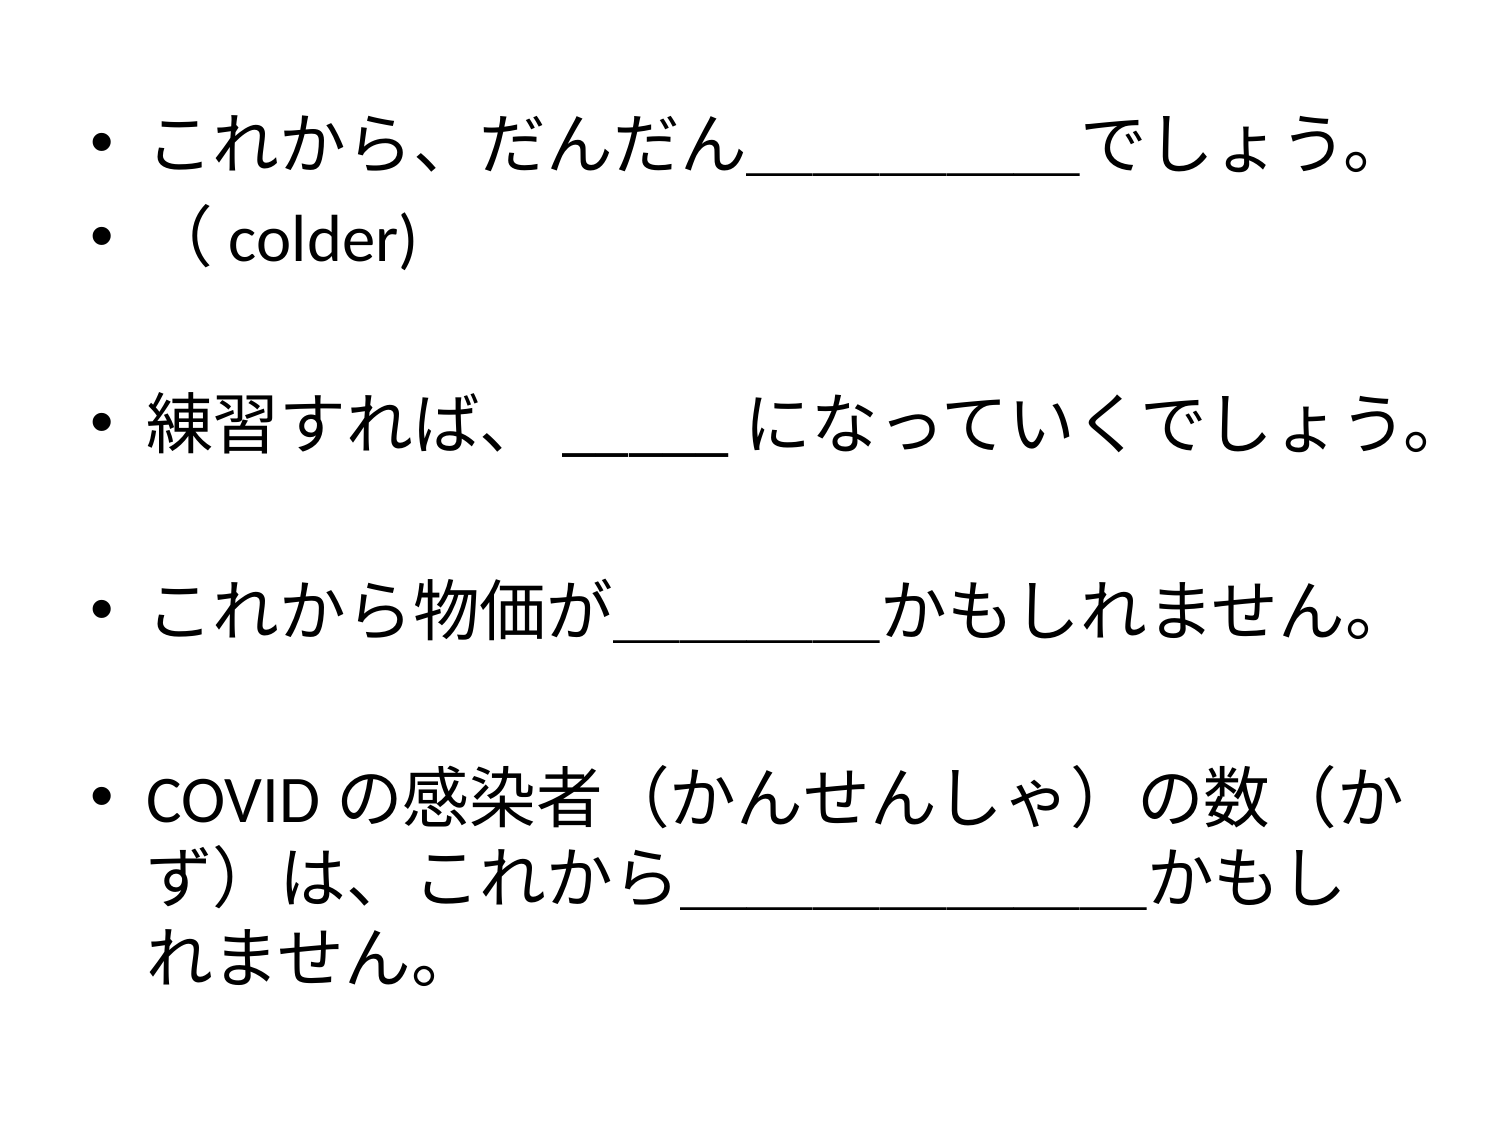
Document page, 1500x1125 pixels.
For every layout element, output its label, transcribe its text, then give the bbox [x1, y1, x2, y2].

list これから、だんだん＿＿＿＿＿でしょう。 （colder) 練習すれば、_____になっていくでしょう。 これから物価が＿＿＿＿かもしれません。 COVIDの感染者（かんせんしゃ）の数（かず）は、これから＿＿＿＿＿＿＿かもしれません。 [75, 94, 1425, 1005]
